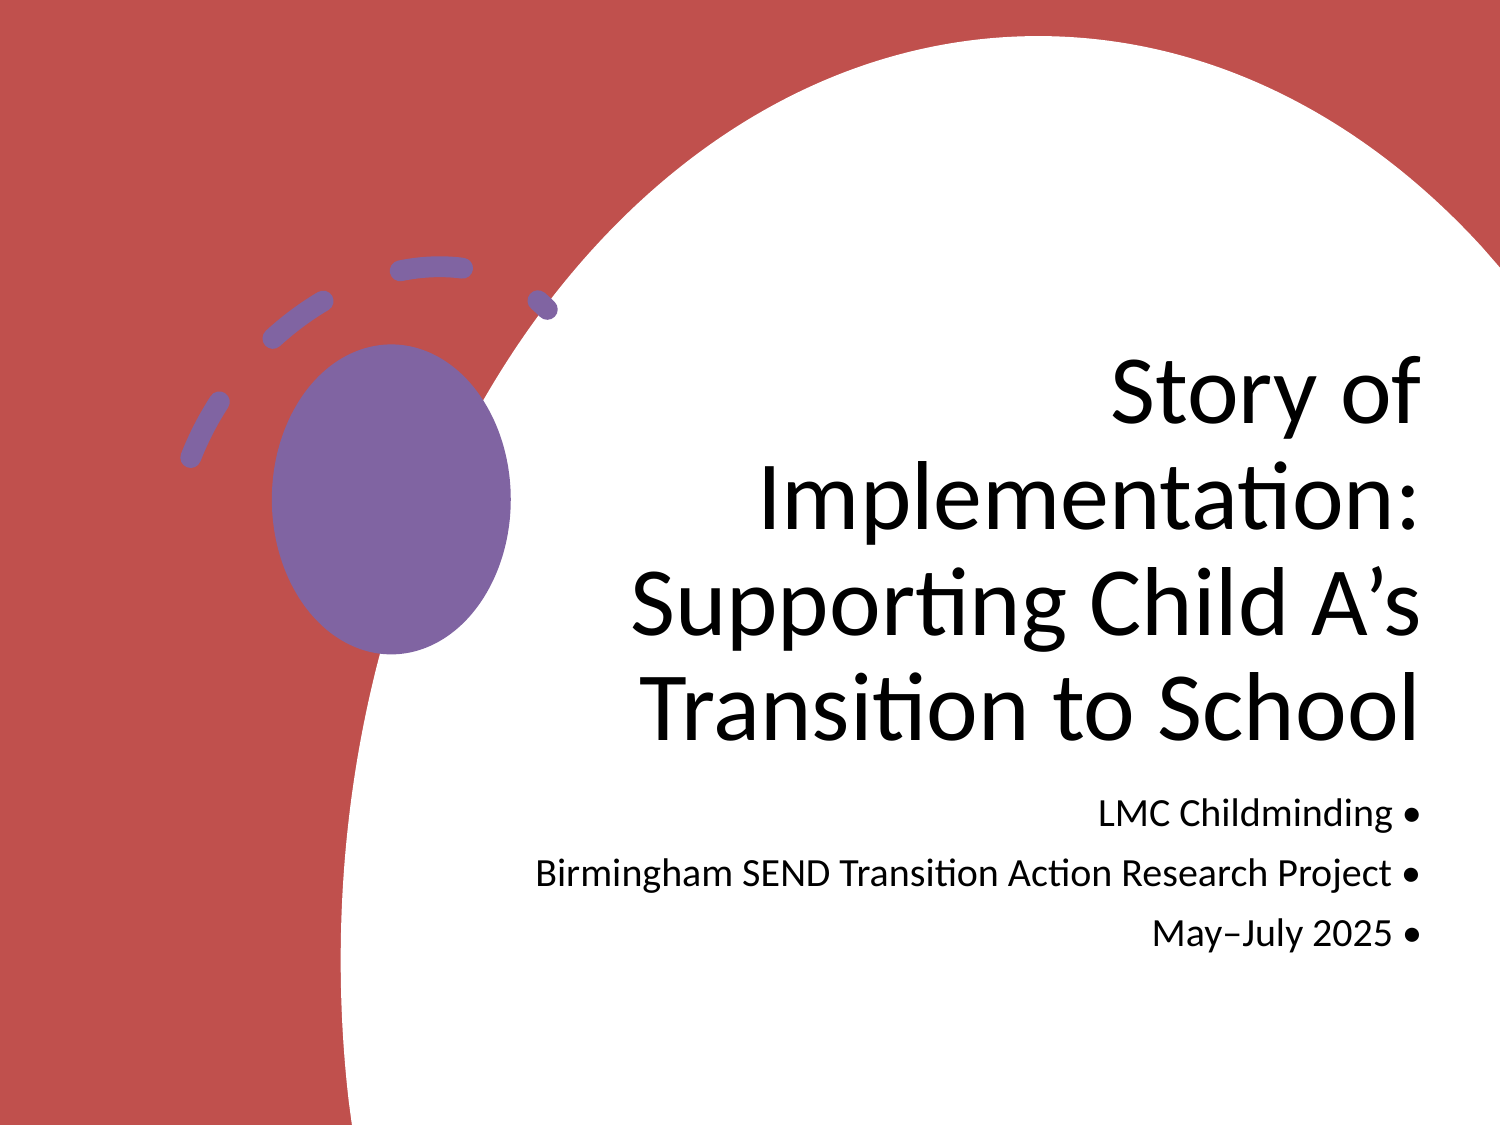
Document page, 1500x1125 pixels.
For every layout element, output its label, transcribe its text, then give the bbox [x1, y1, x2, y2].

text_box [0, 0, 1500, 1125]
text_box [269, 387, 496, 657]
text_box [338, 33, 1500, 1125]
title Story of Implementation: Supporting Child A’s Transition to School [496, 318, 1438, 770]
text_box [190, 265, 548, 490]
list LMC Childminding • Birmingham SEND Transition Action Research Project • May–July 2025 • [496, 784, 1438, 1003]
